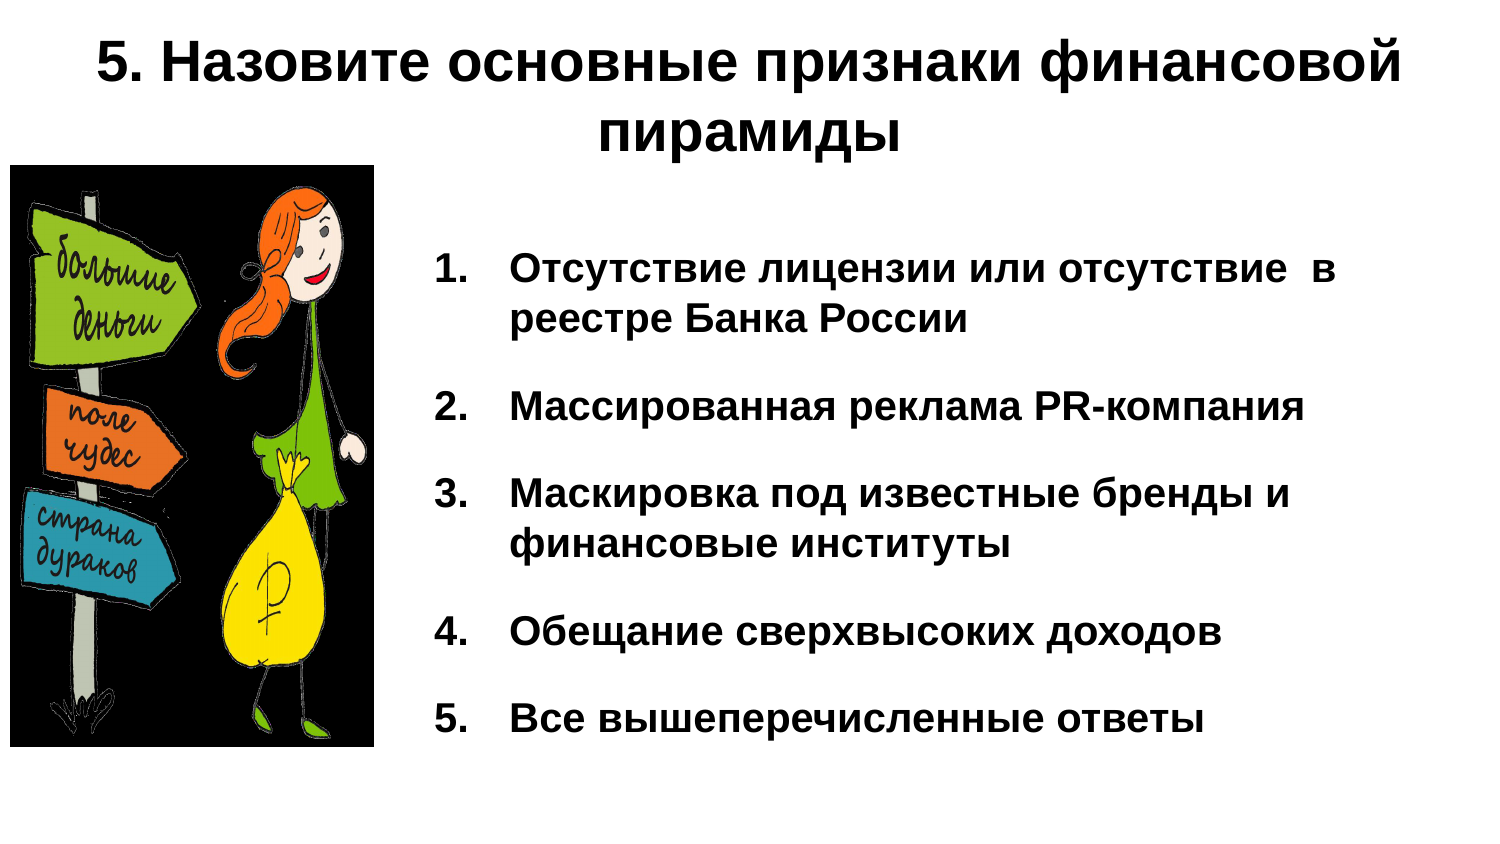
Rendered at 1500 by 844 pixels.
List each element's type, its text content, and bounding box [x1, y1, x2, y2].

picture [9, 165, 375, 747]
title 5. Назовите основные признаки финансовой пирамиды [75, 11, 1425, 175]
list Отсутствие лицензии или отсутствие в реестре Банка России Массированная реклама PR-компания Маскировка под известные бренды и финансовые институты Обещание сверхвысоких доходов Все вышеперечисленные ответы [385, 225, 1463, 747]
